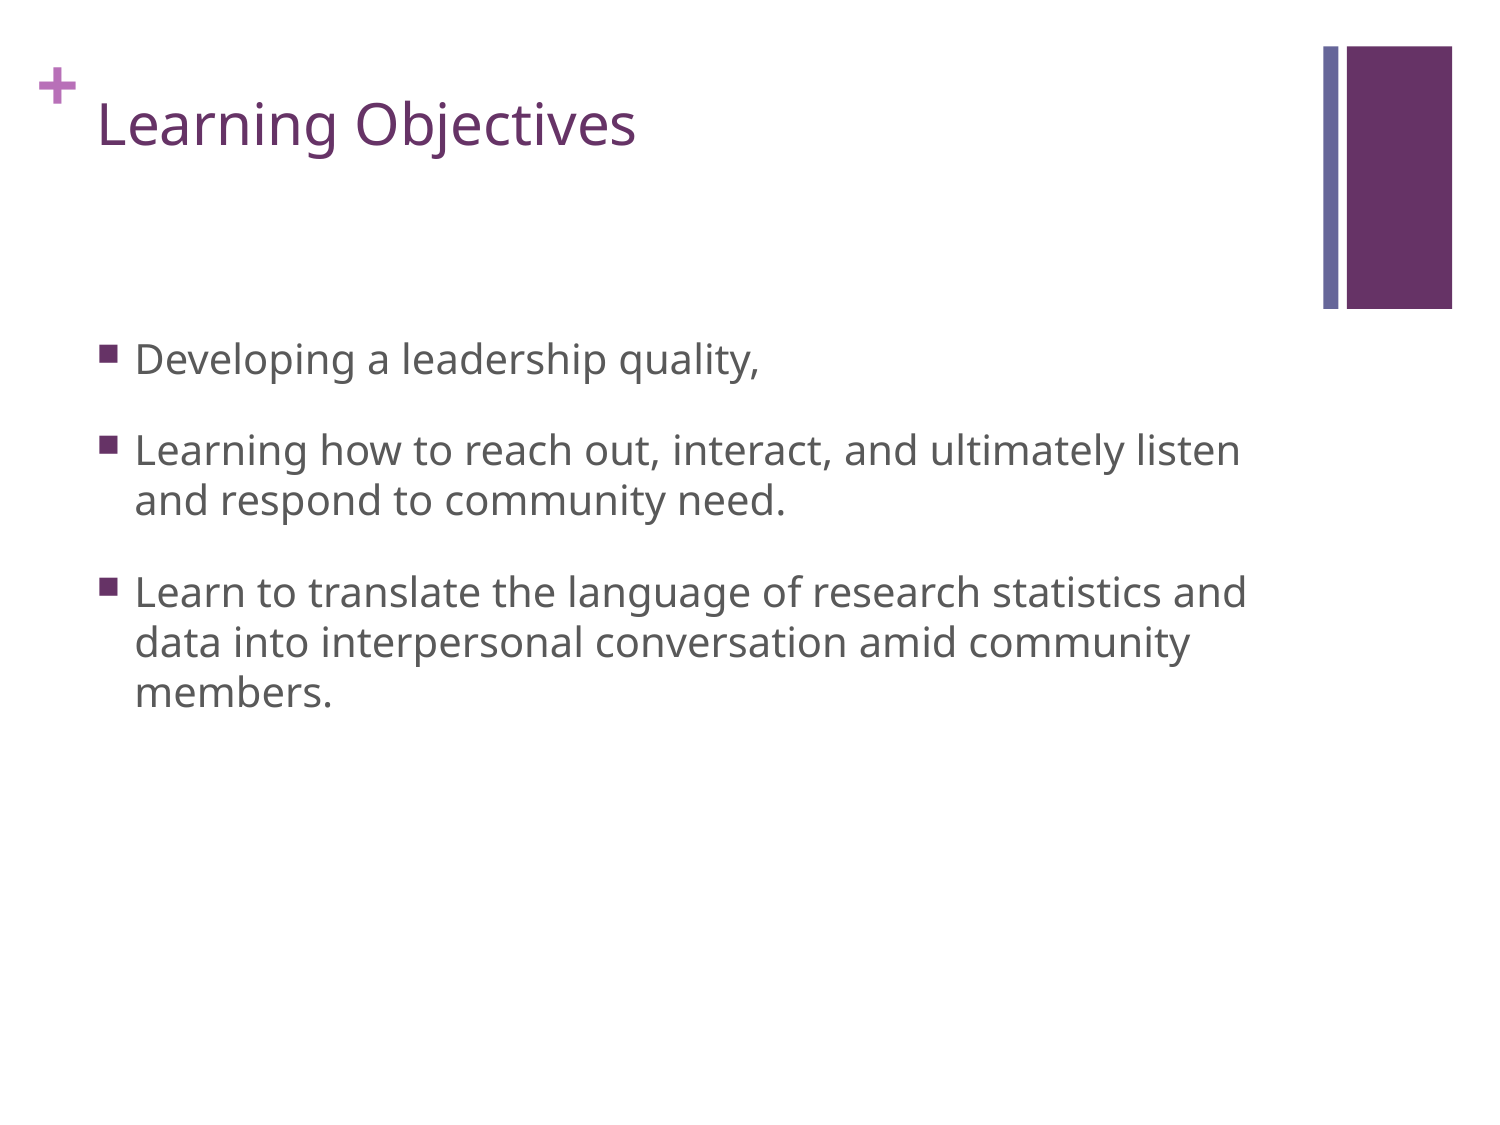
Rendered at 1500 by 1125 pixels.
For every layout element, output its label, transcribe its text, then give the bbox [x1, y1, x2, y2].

title Learning Objectives [81, 79, 1322, 263]
list Developing a leadership quality, Learning how to reach out, interact, and ultimately listen and respond to community need. Learn to translate the language of research statistics and data into interpersonal conversation amid community members. [81, 324, 1322, 1005]
